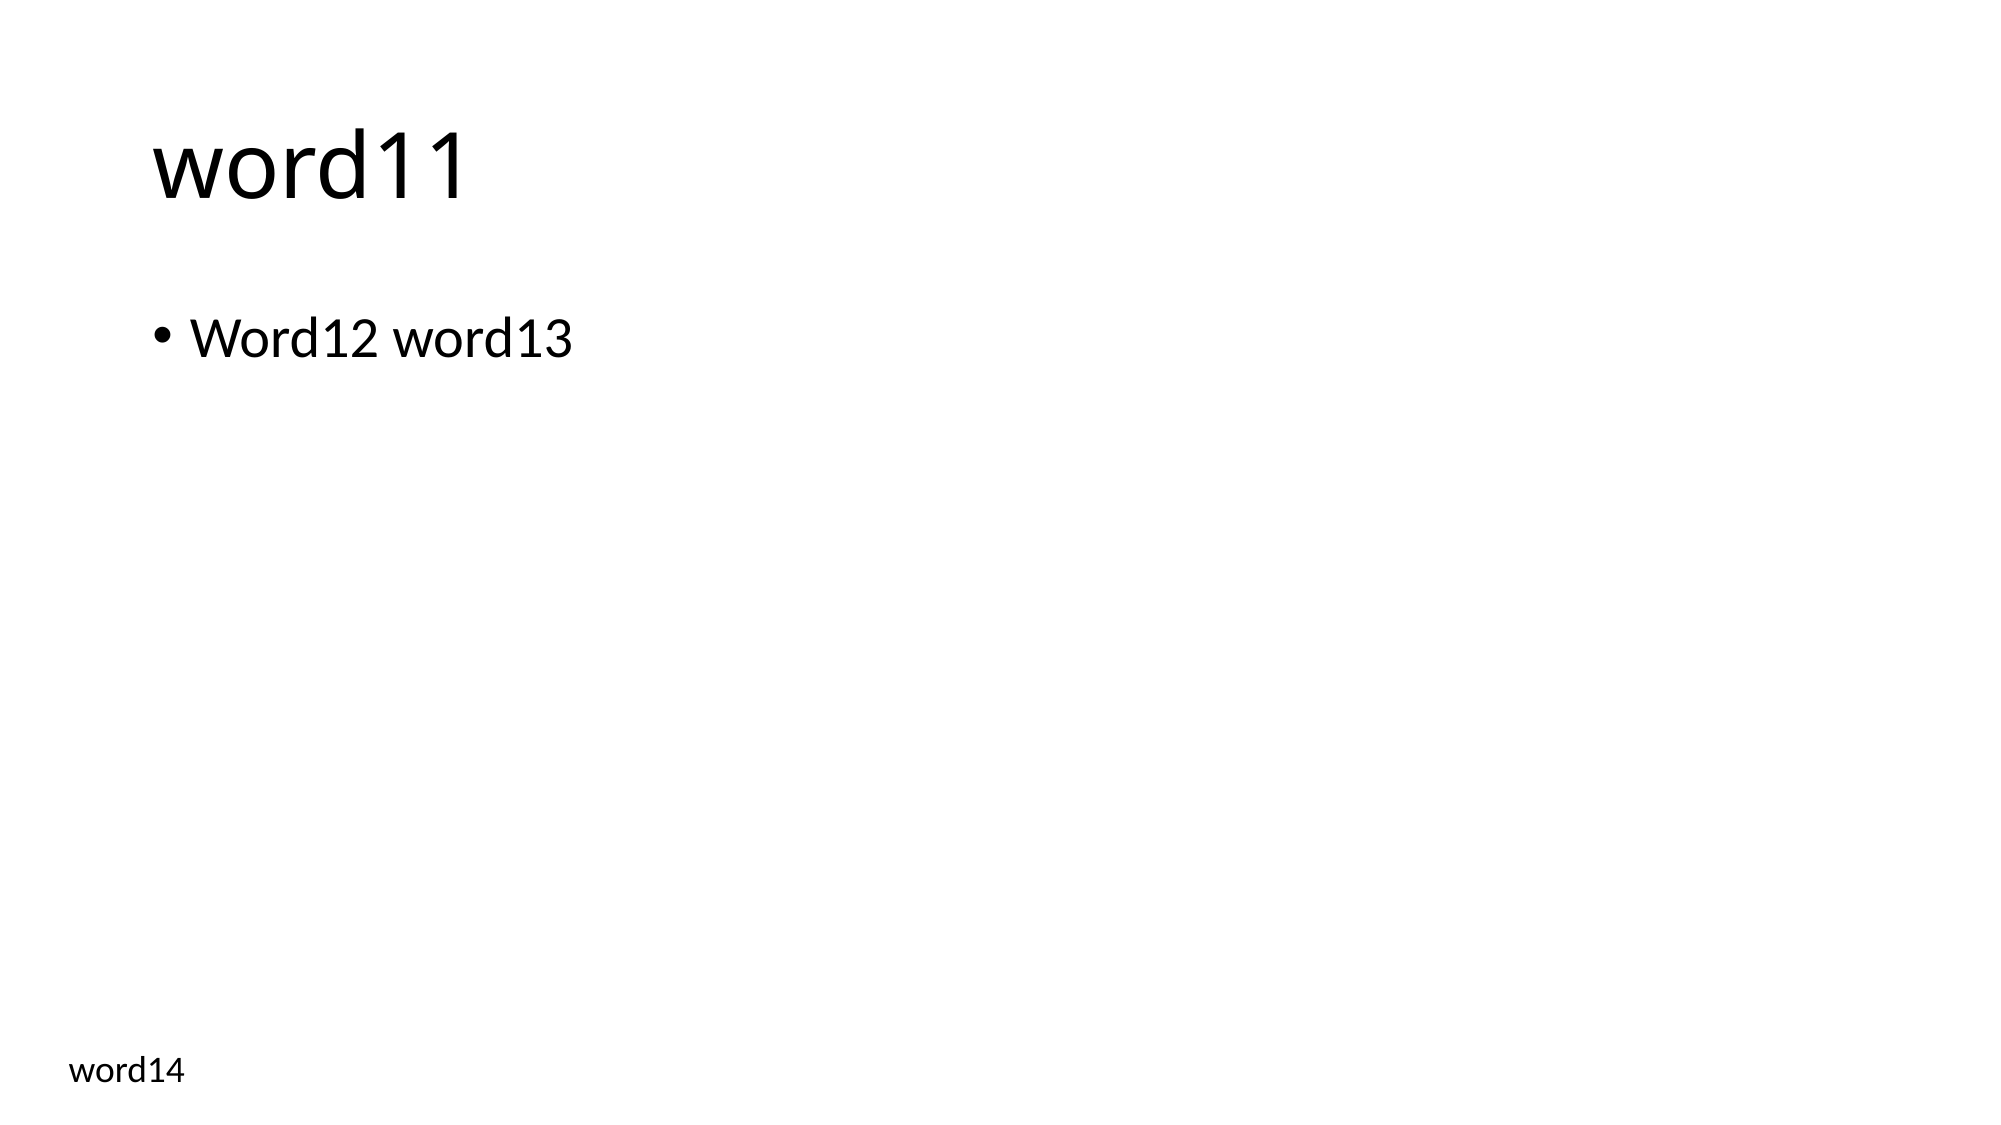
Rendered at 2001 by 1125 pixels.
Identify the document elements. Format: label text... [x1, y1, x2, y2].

title word11 [137, 59, 1863, 278]
list Word12 word13 [137, 299, 1863, 1014]
text_box word14 [53, 1037, 208, 1098]
